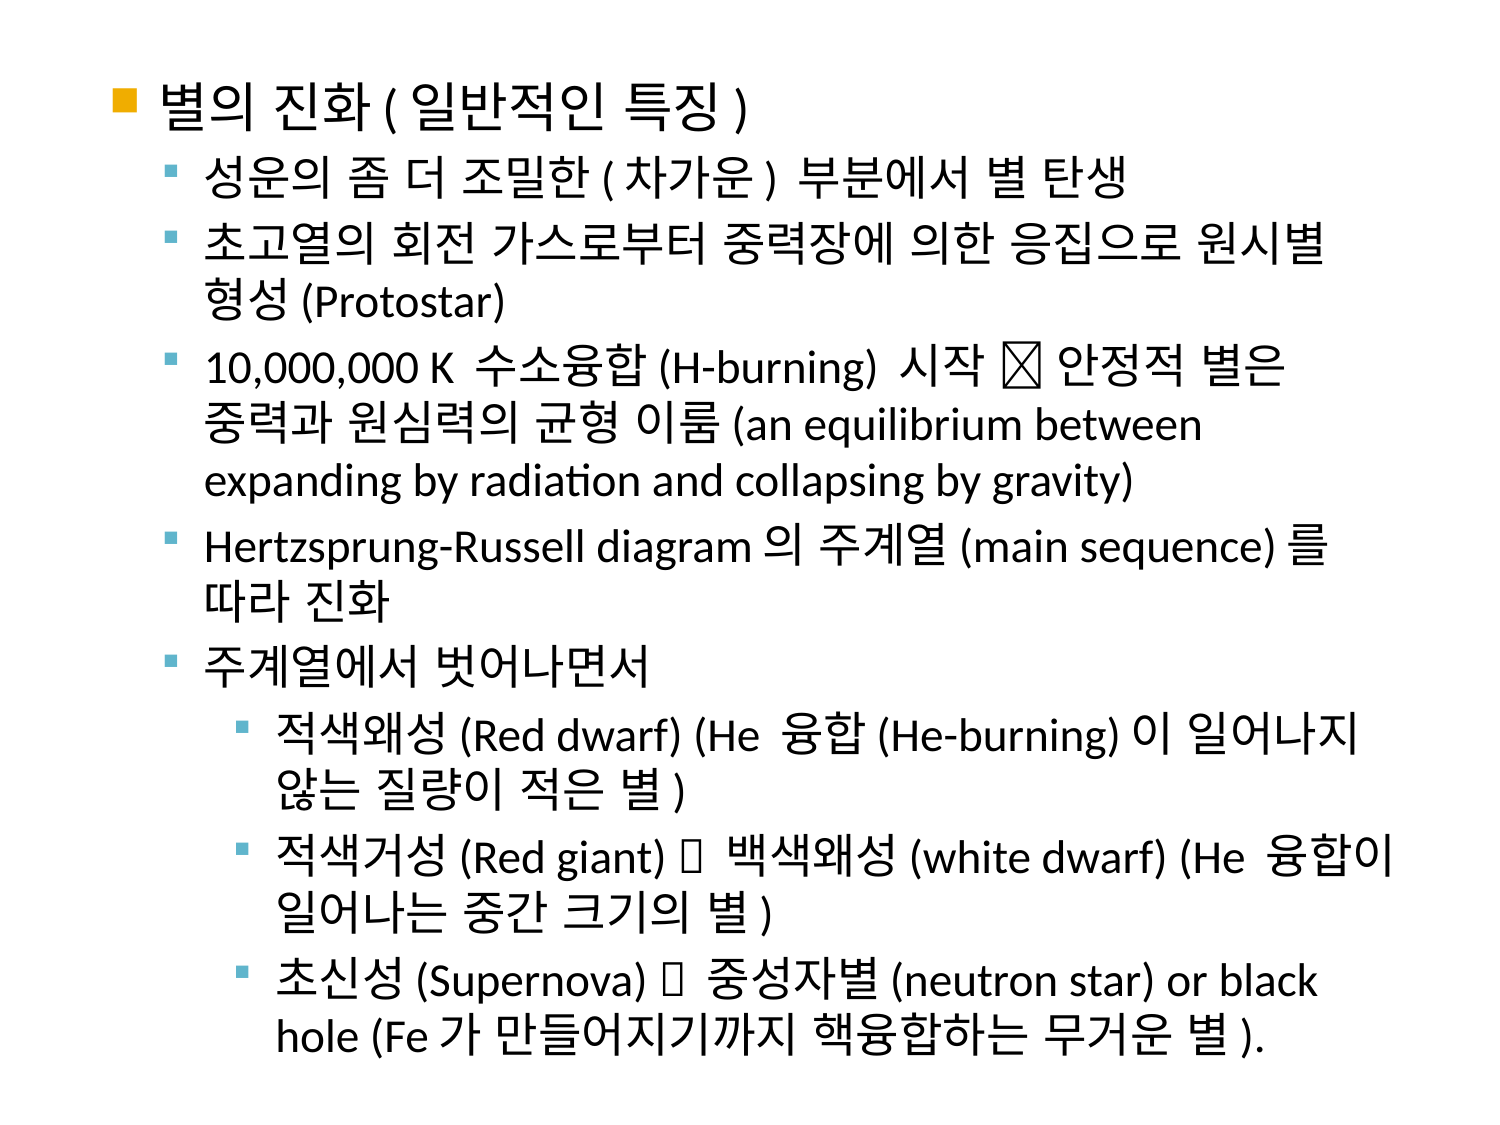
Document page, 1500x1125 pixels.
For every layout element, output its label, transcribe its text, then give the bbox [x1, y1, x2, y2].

text_box 별의 진화(일반적인 특징) 성운의 좀 더 조밀한(차가운) 부분에서 별 탄생 초고열의 회전 가스로부터 중력장에 의한 응집으로 원시별 형성(Protostar) 10,000,000 K 수소융합(H-burning) 시작  안정적 별은 중력과 원심력의 균형 이룸(an equilibrium between expanding by radiation and collapsing by gravity) Hertzsprung-Russell diagram의 주계열(main sequence)를 따라 진화 주계열에서 벗어나면서 적색왜성(Red dwarf) (He 융합(He-burning)이 일어나지 않는 질량이 적은 별) 적색거성(Red giant)  백색왜성(white dwarf) (He 융합이 일어나는 중간 크기의 별) 초신성(Supernova)  중성자별(neutron star) or black hole (Fe가 만들어지기까지 핵융합하는 무거운 별). [74, 66, 1425, 1071]
